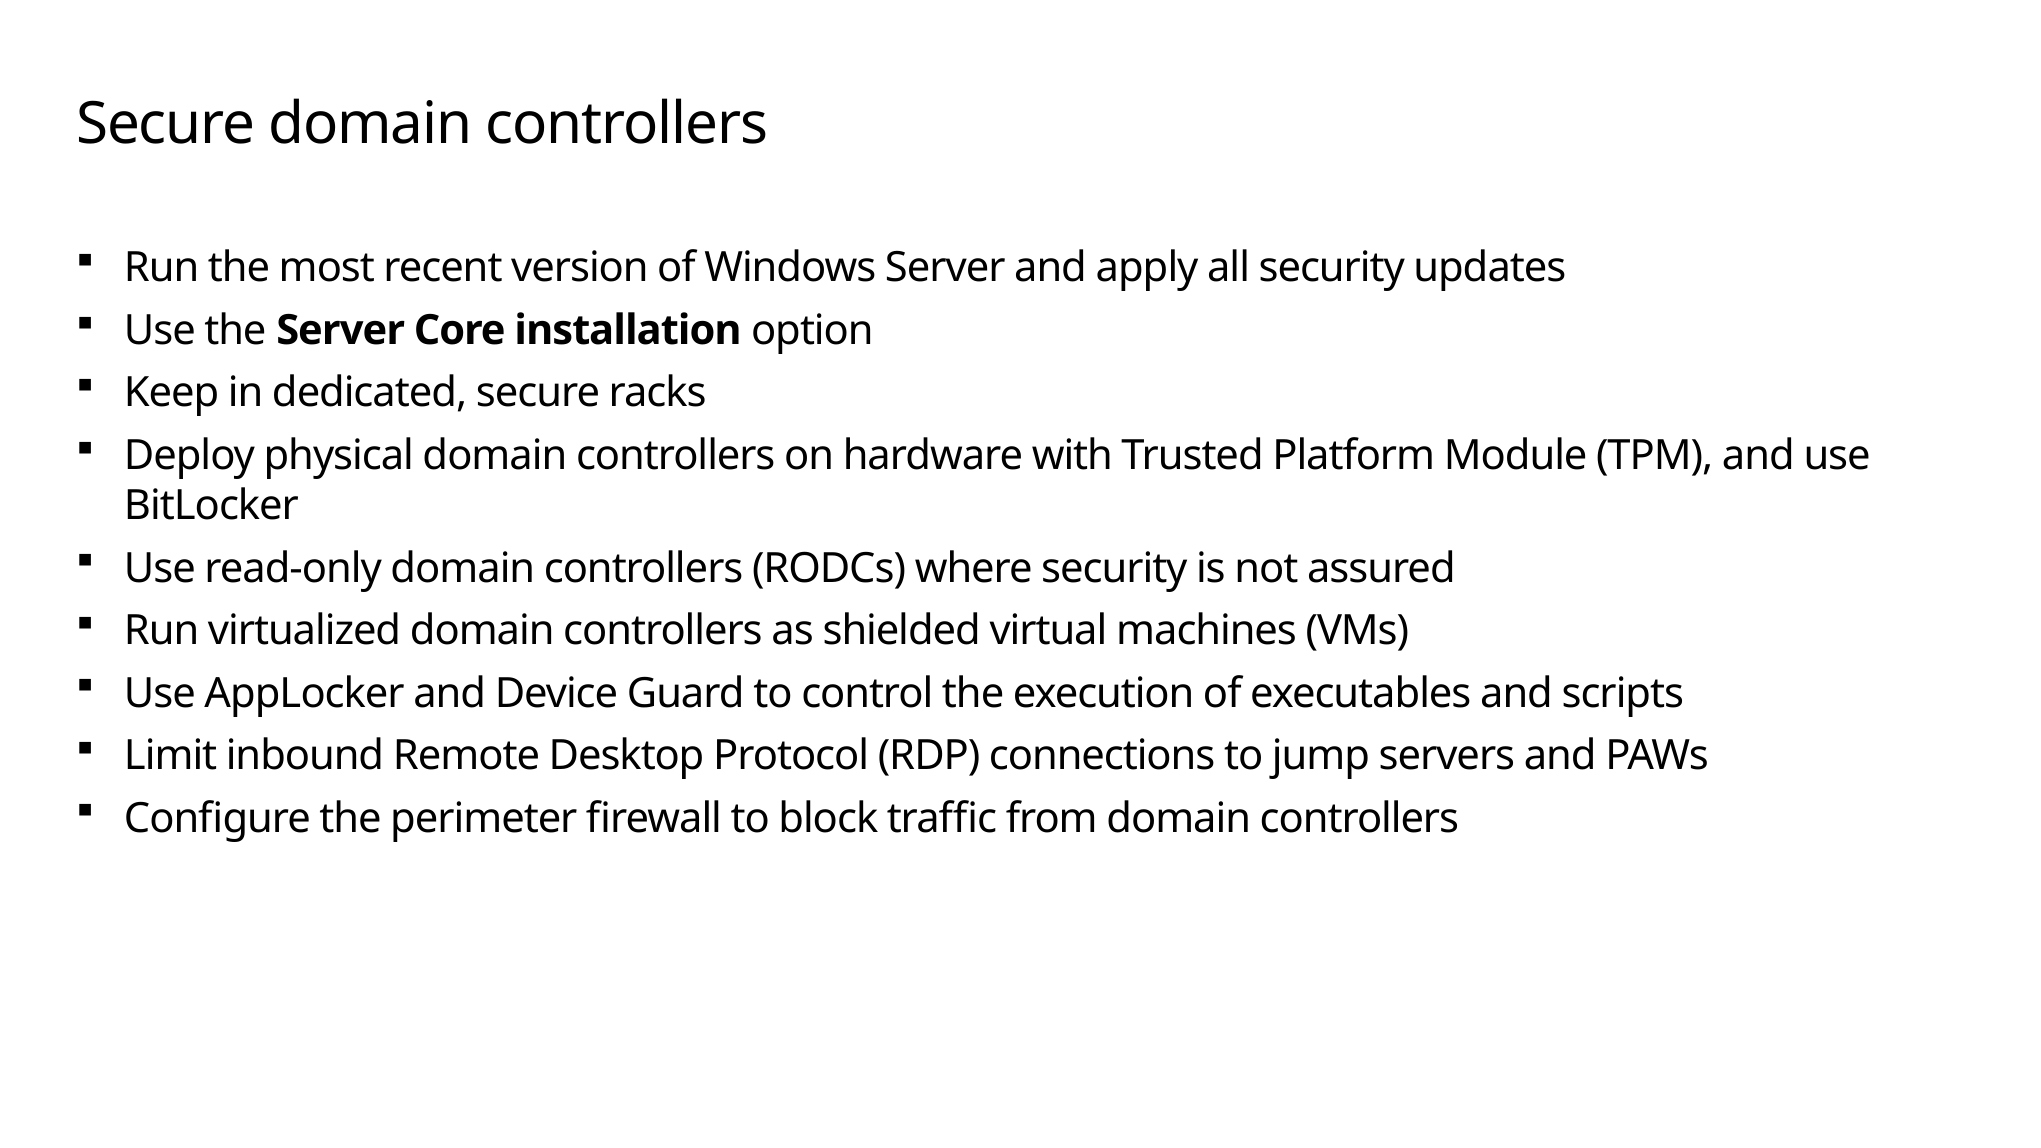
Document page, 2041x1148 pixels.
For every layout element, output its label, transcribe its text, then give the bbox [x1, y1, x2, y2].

list Run the most recent version of Windows Server and apply all security updates Use the Server Core installation option Keep in dedicated, secure racks Deploy physical domain controllers on hardware with Trusted Platform Module (TPM), and use BitLocker Use read-only domain controllers (RODCs) where security is not assured Run virtualized domain controllers as shielded virtual machines (VMs) Use AppLocker and Device Guard to control the execution of executables and scripts Limit inbound Remote Desktop Protocol (RDP) connections to jump servers and PAWs Configure the perimeter firewall to block traffic from domain controllers [76, 240, 1971, 1074]
title Secure domain controllers [76, 93, 1968, 161]
